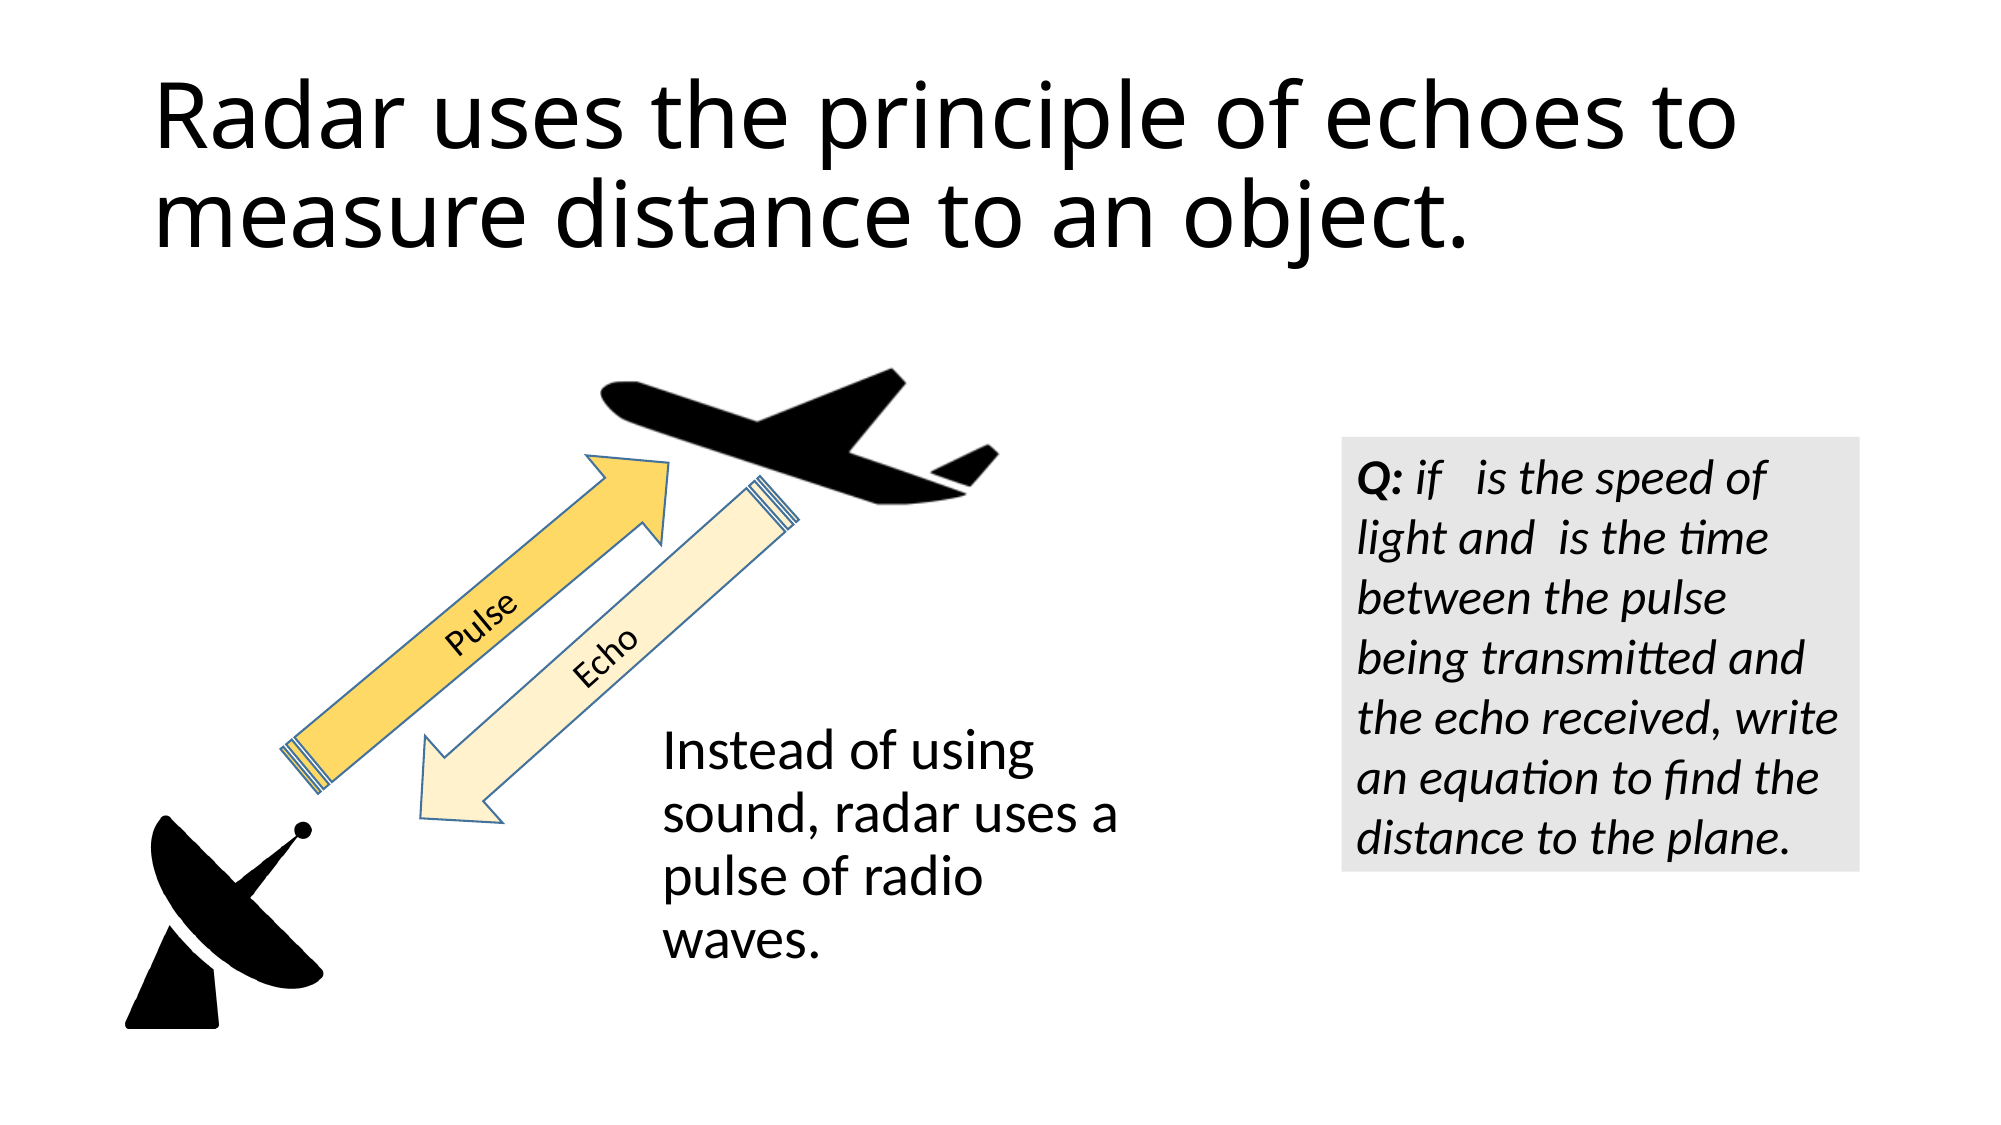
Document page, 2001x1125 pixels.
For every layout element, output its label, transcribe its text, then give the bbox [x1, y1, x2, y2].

title Radar uses the principle of echoes to measure distance to an object. [137, 59, 1863, 278]
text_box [91, 236, 1000, 1054]
list Instead of using sound, radar uses a pulse of radio waves. [1000, 711, 1172, 1013]
